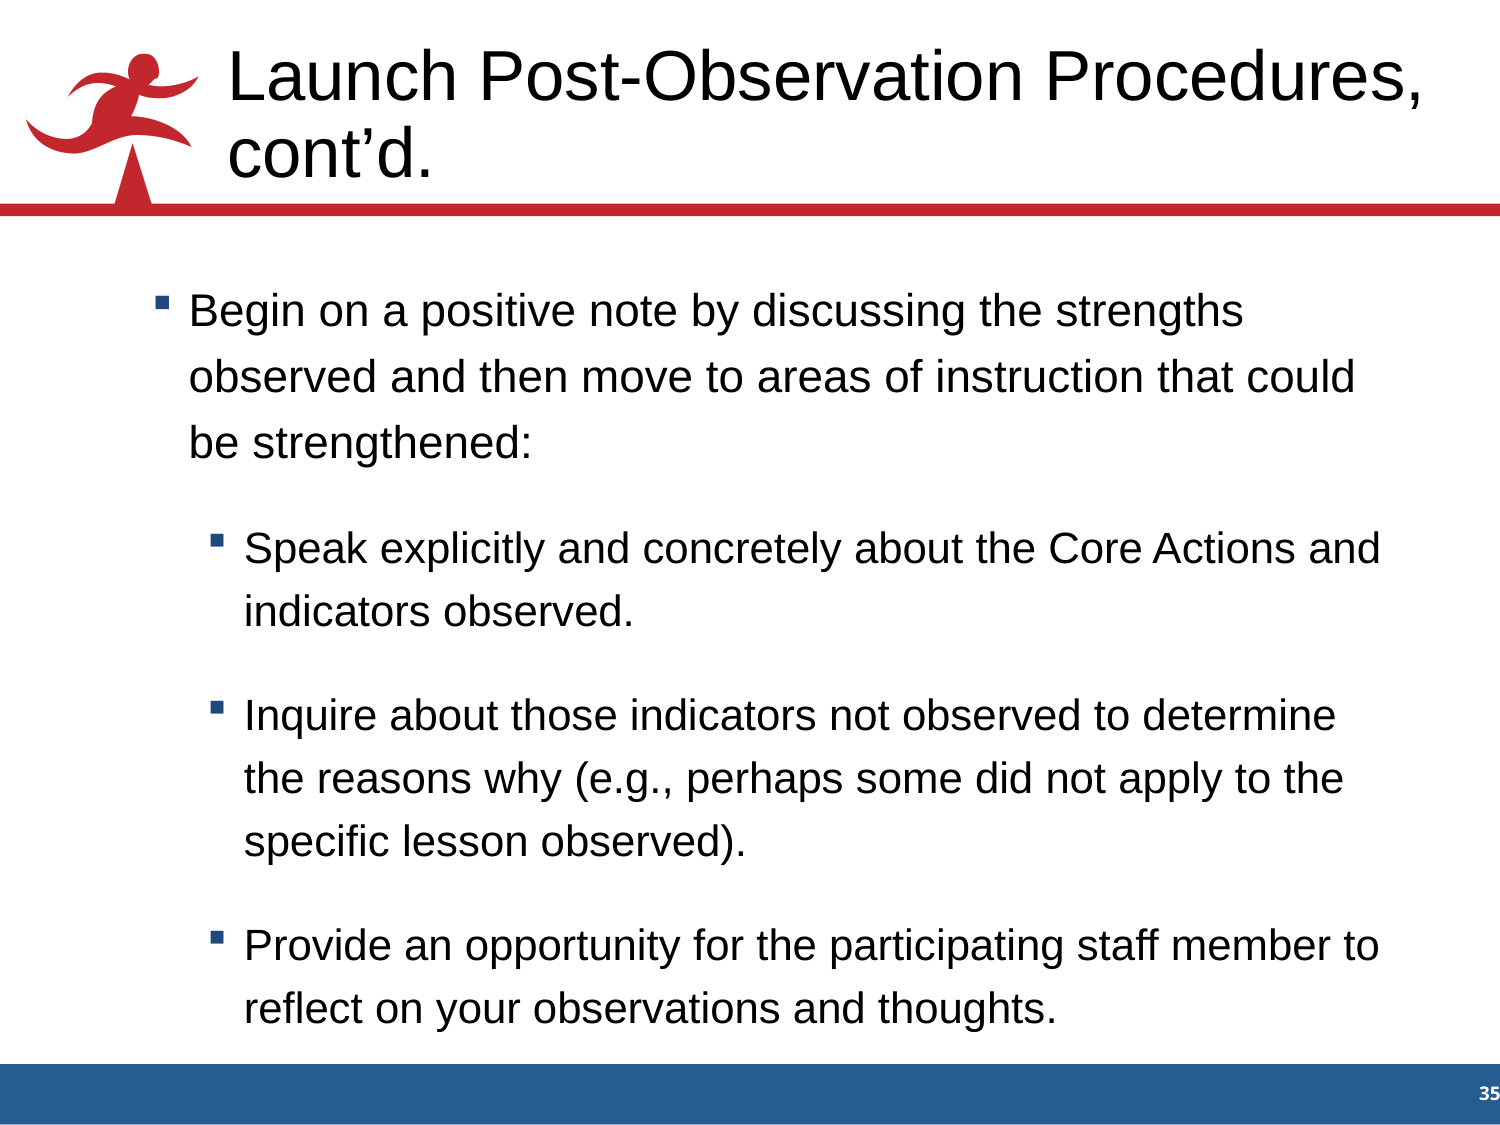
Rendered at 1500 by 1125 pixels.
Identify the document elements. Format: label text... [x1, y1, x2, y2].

list Begin on a positive note by discussing the strengths observed and then move to areas of instruction that could be strengthened: Speak explicitly and concretely about the Core Actions and indicators observed. Inquire about those indicators not observed to determine the reasons why (e.g., perhaps some did not apply to the specific lesson observed). Provide an opportunity for the participating staff member to reflect on your observations and thoughts. [99, 262, 1400, 1025]
title Launch Post-Observation Procedures, cont’d. [212, 50, 1500, 200]
picture [0, 0, 1500, 1125]
